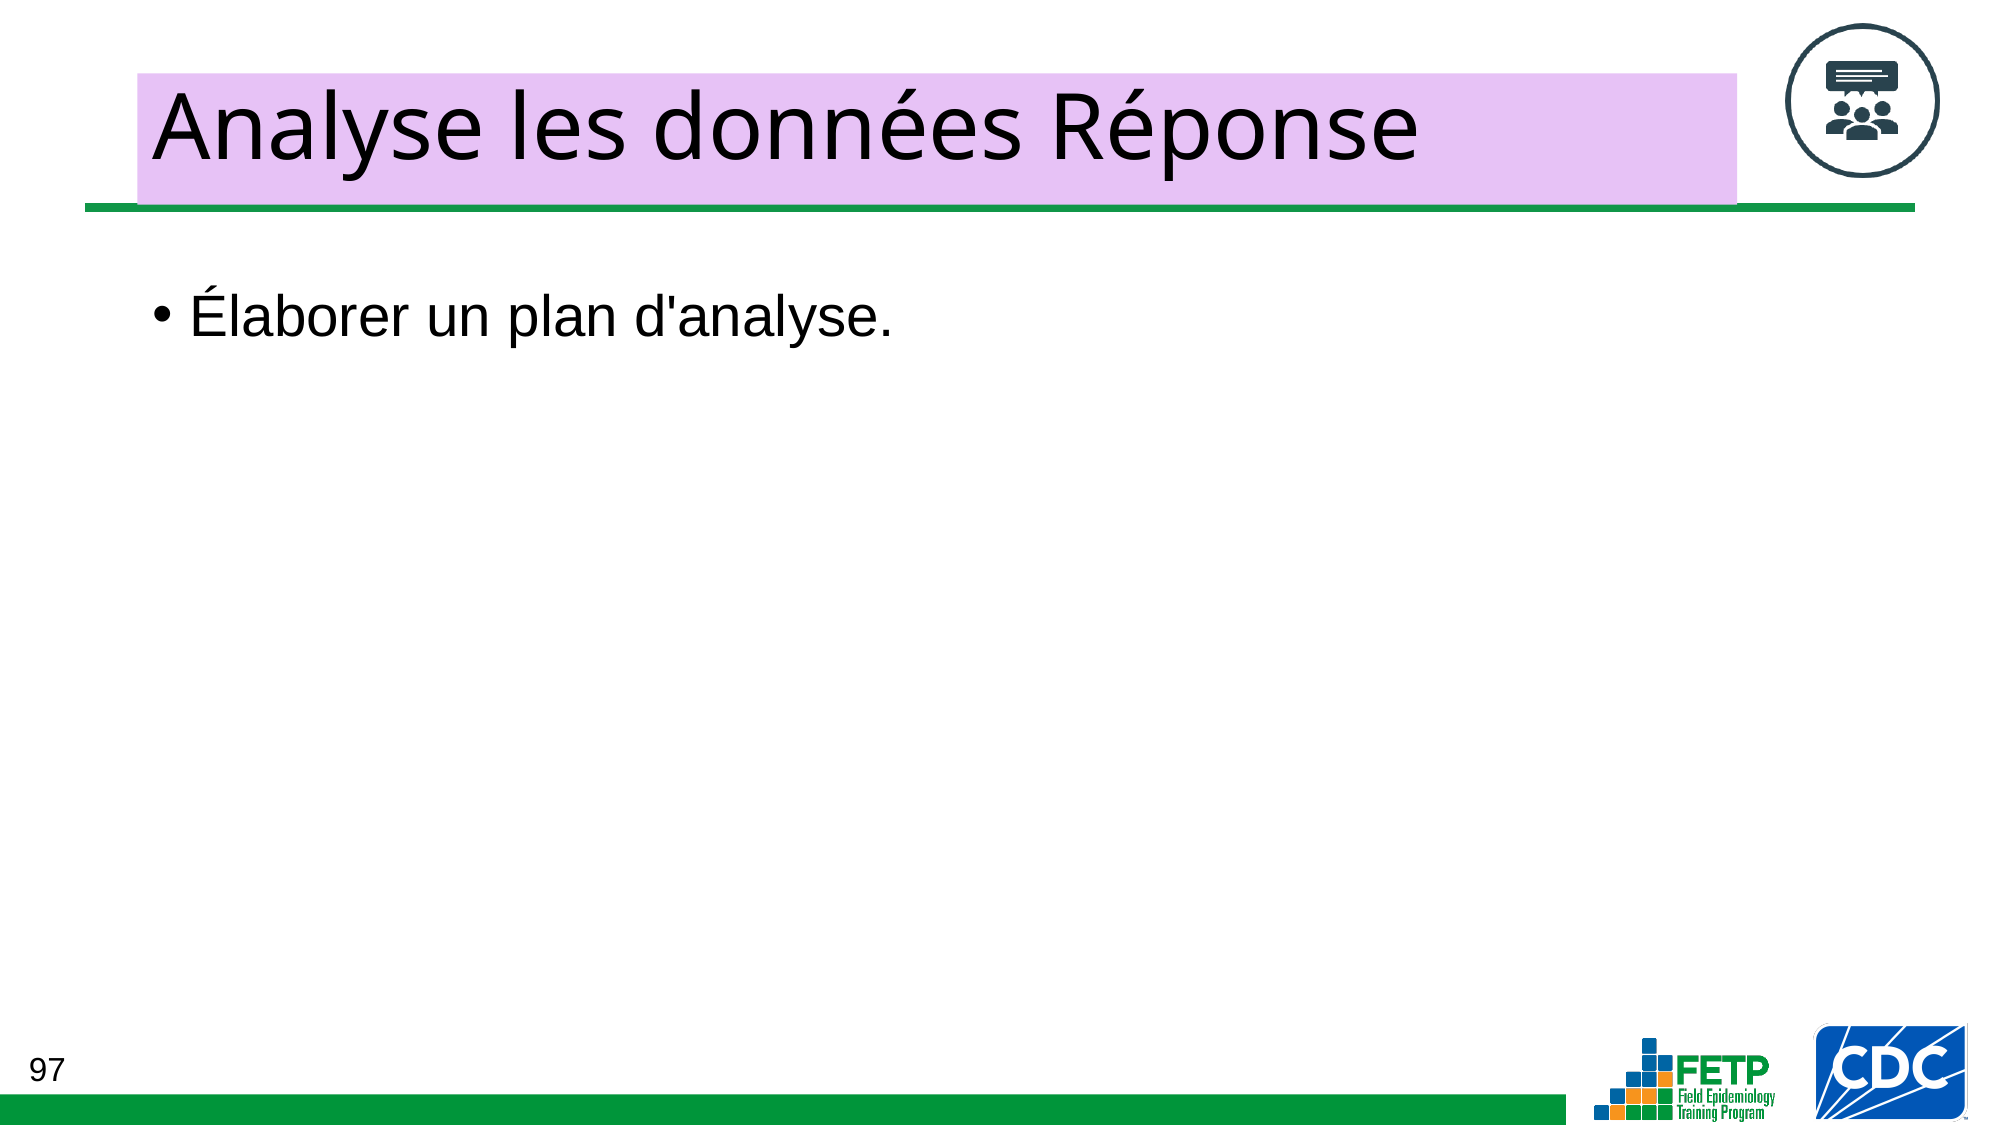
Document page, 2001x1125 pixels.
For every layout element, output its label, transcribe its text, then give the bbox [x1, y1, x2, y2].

title Analyse les données Réponse [137, 73, 1738, 205]
picture [1785, 23, 1940, 178]
picture [1813, 1023, 1968, 1122]
list Élaborer un plan d'analyse. [137, 270, 1863, 403]
picture [1594, 1038, 1775, 1122]
